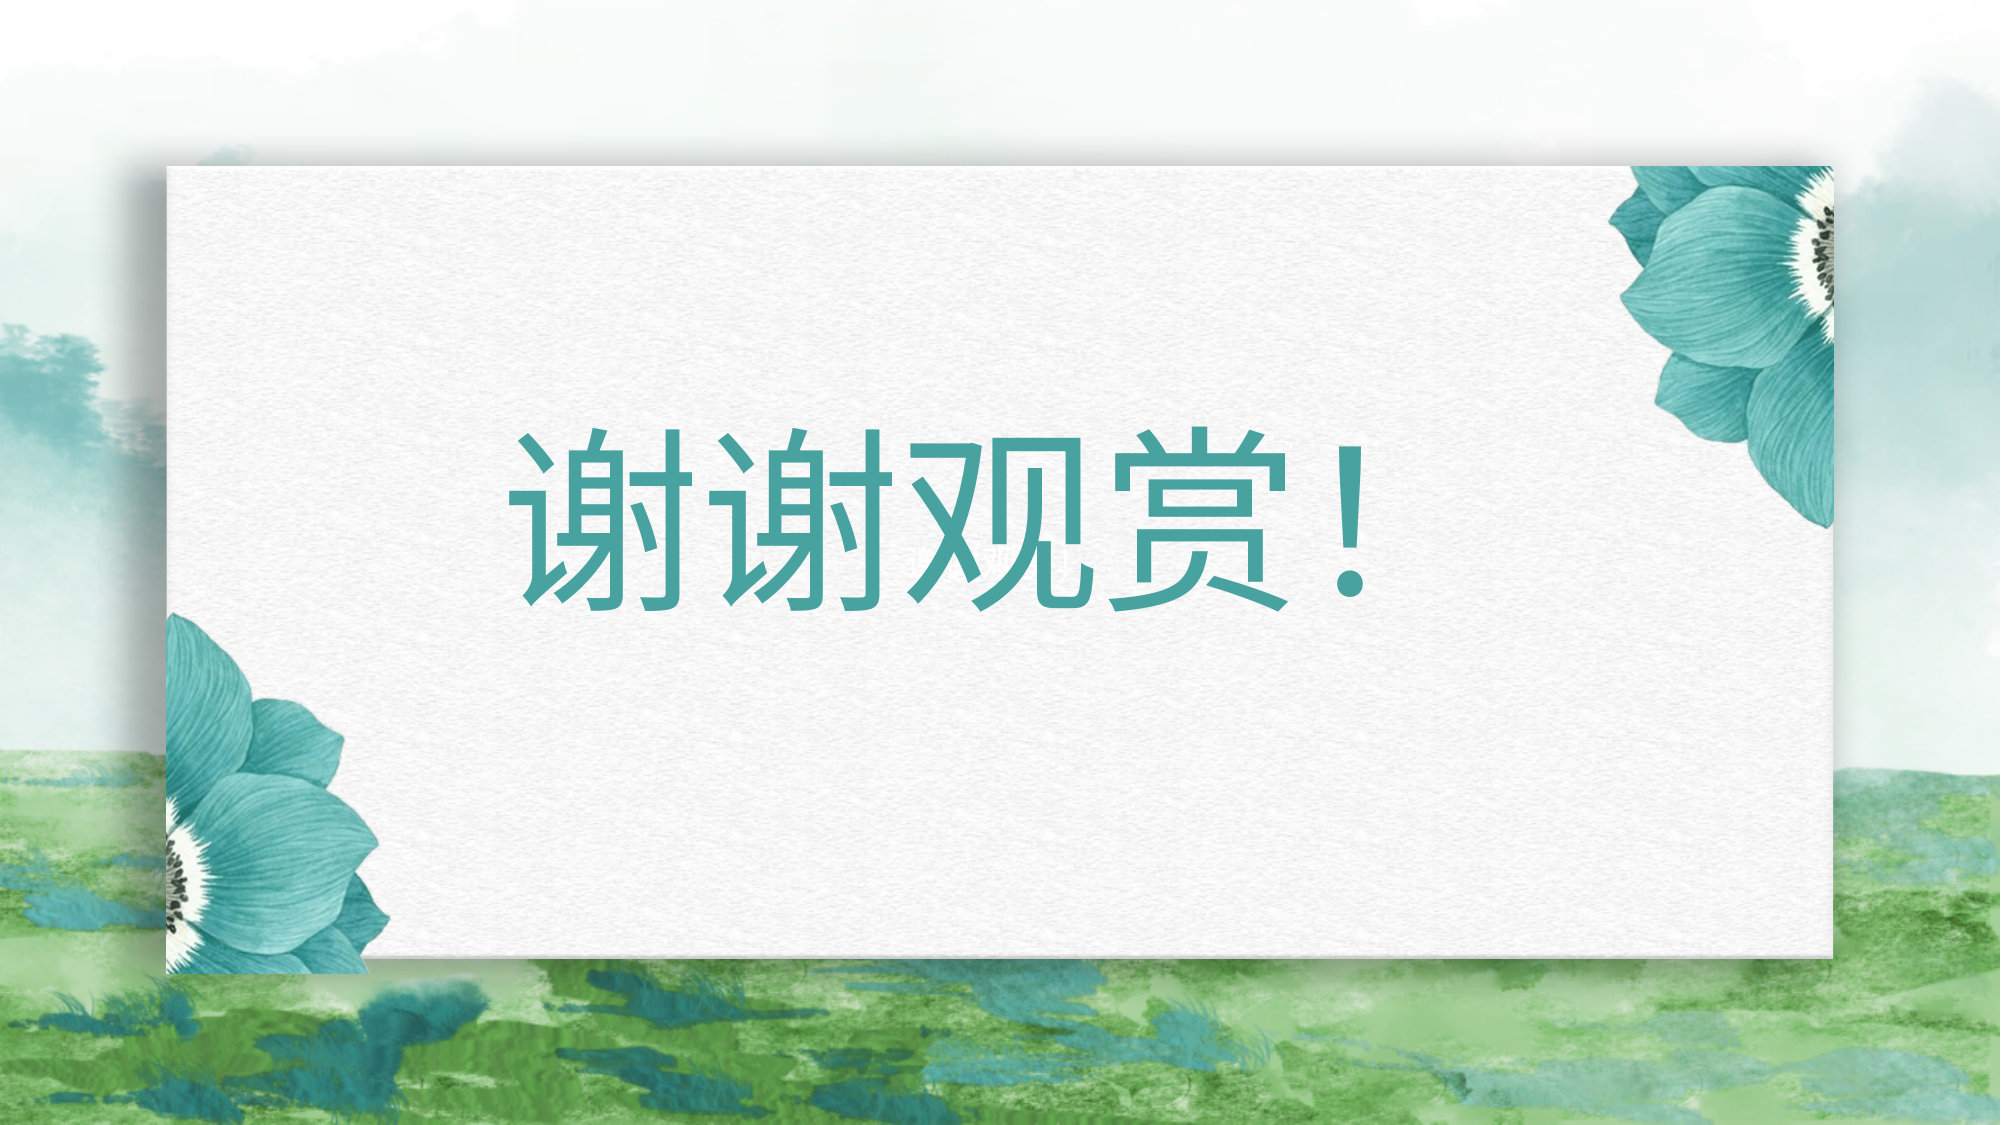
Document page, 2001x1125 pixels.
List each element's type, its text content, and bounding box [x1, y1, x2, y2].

text_box 谢谢观赏！ [166, 166, 1834, 959]
text_box 谢谢观赏！ [485, 388, 1515, 644]
picture [0, 0, 2000, 1125]
